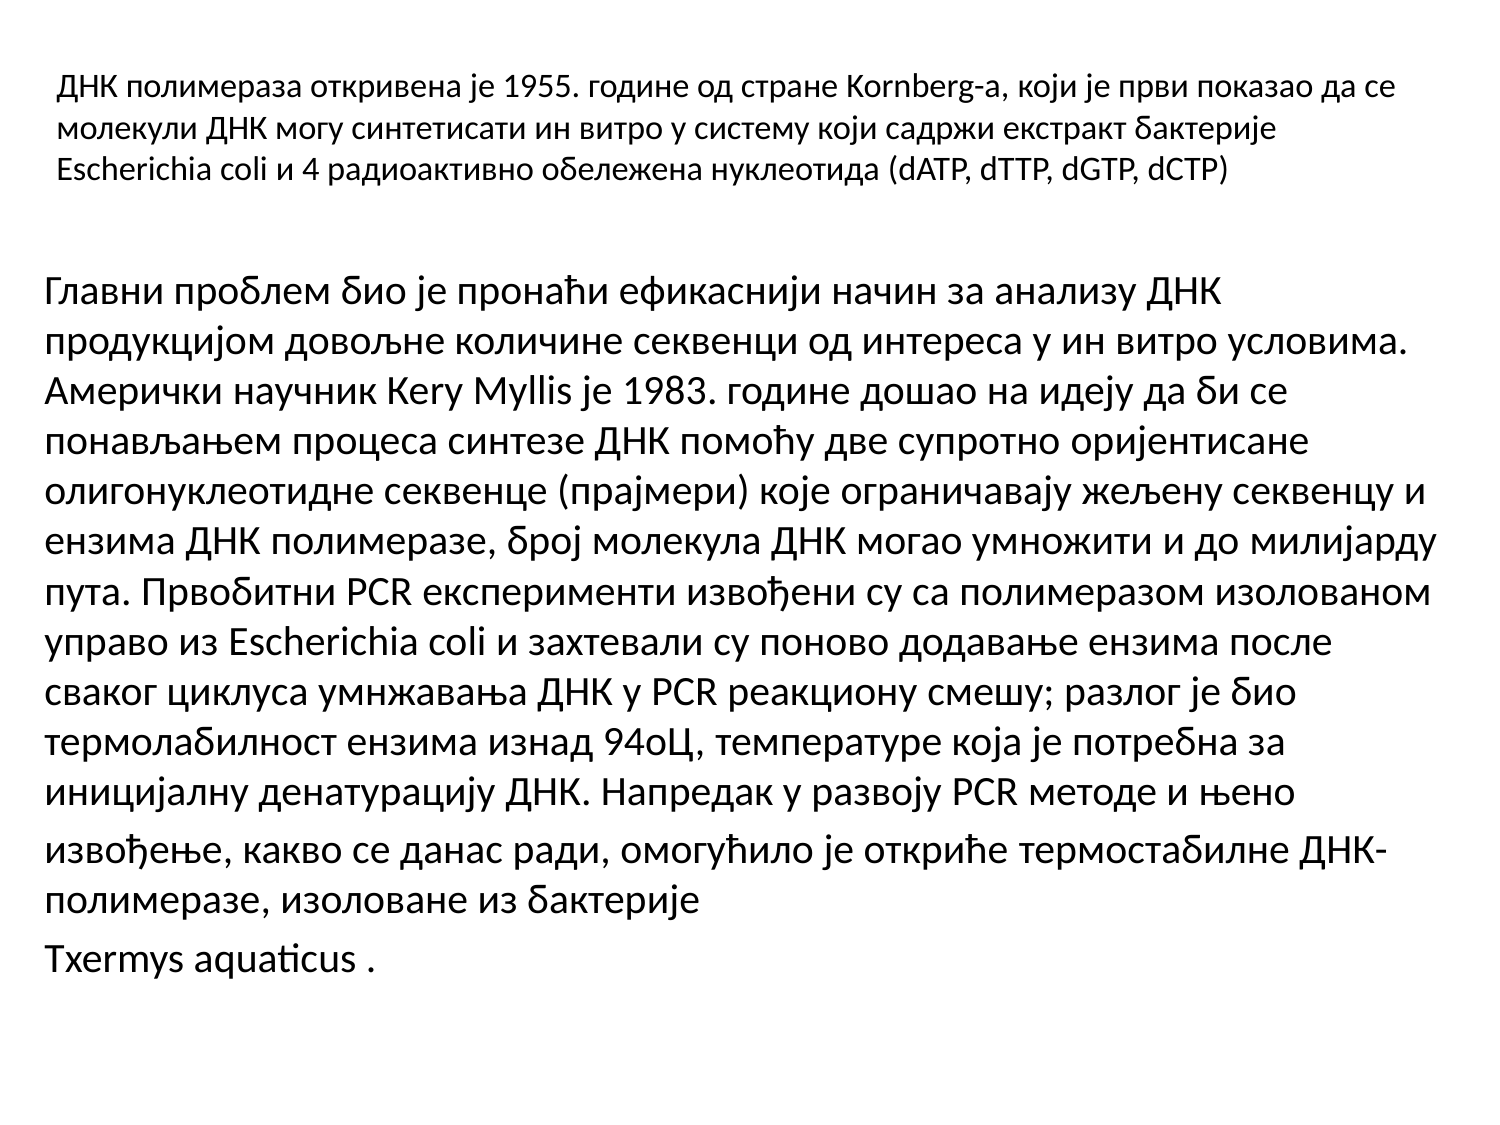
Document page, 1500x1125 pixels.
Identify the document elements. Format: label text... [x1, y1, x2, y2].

subtitle Главни проблем био је пронаћи ефикаснији начин за анализу ДНК продукцијом довољне количине секвенци од интереса у ин витро условима. Амерички научник Кеry Муllis је 1983. године дошао на идеју да би се понављањем процеса синтезе ДНК помоћу две супротно оријентисане олигонуклеотидне секвенце (прајмери) које ограничавају жељену секвенцу и ензима ДНК полимеразе, број молекула ДНК могао умножити и до милијарду пута. Првобитни PCR експерименти извођени су са полимеразом изолованом управо из Escherichia coli и захтевали су поново додавање ензима после сваког циклуса умнжавања ДНК у PCR реакциону смешу; разлог је био термолабилност ензима изнад 94оЦ, температуре која је потребна за иницијалну денатурацију ДНК. Напредак у развоју PCR методе и њено извођење, какво се данас ради, омогућило је откриће термостабилне ДНК-полимеразе, изоловане из бактерије Тxermys аquaticus . [29, 255, 1459, 1083]
title ДНК полимераза откривена је 1955. године од стране Kornberg-a, који је први показао да се молекули ДНК могу синтетисати ин витро у систему који садржи екстракт бактерије Escherichia coli и 4 радиоактивно обележена нуклеотида (dATP, dTTP, dGTP, dCTP) [41, 54, 1436, 197]
